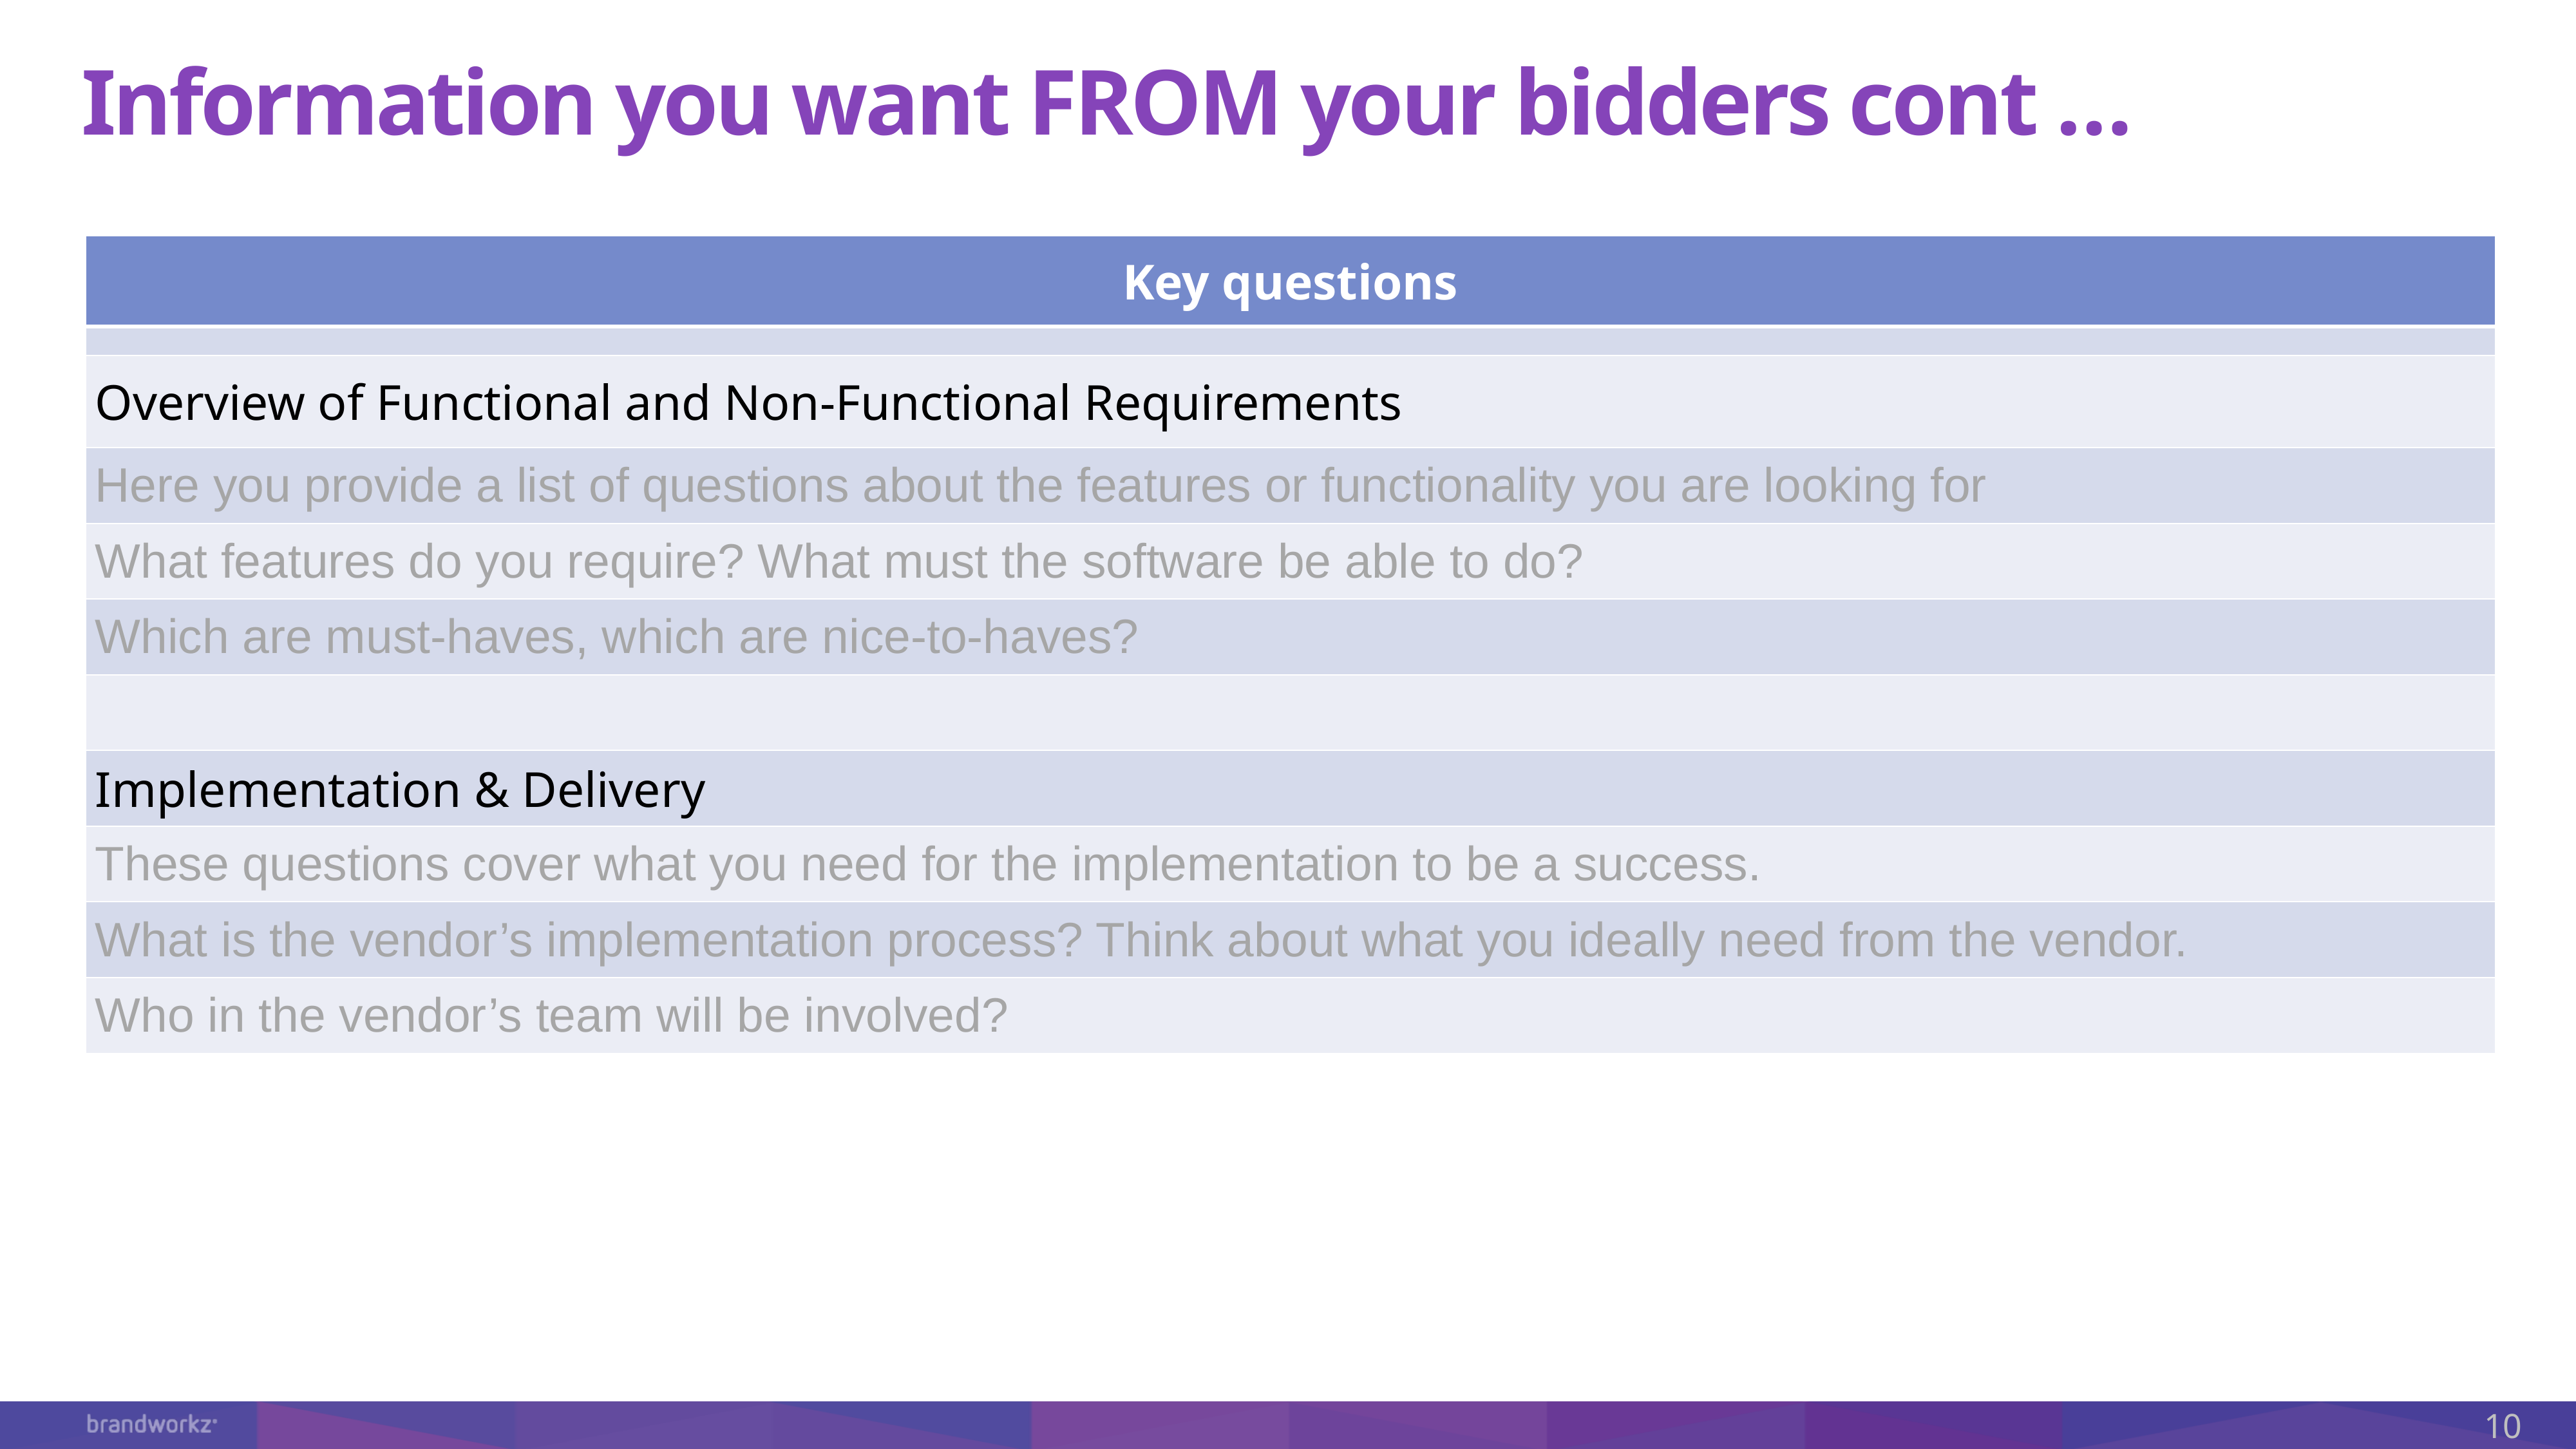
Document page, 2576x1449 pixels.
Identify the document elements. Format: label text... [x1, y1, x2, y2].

table_cell Implementation & Delivery [86, 751, 2495, 826]
table_cell [86, 676, 2495, 750]
table_cell What is the vendor’s implementation process? Think about what you ideally need from the vendor. [86, 902, 2495, 977]
table_cell Who in the vendor’s team will be involved? [86, 978, 2495, 1053]
table_header Key questions [86, 236, 2495, 325]
picture [0, 1401, 2576, 1449]
table_cell Here you provide a list of questions about the features or functionality you are looking for [86, 448, 2495, 523]
table_cell Which are must-haves, which are nice-to-haves? [86, 600, 2495, 674]
table_cell [86, 328, 2495, 355]
title Information you want FROM your bidders cont … [81, 45, 2496, 166]
table_cell Overview of Functional and Non-Functional Requirements [86, 356, 2495, 447]
table_cell What features do you require? What must the software be able to do? [86, 524, 2495, 598]
table_cell These questions cover what you need for the implementation to be a success. [86, 827, 2495, 901]
